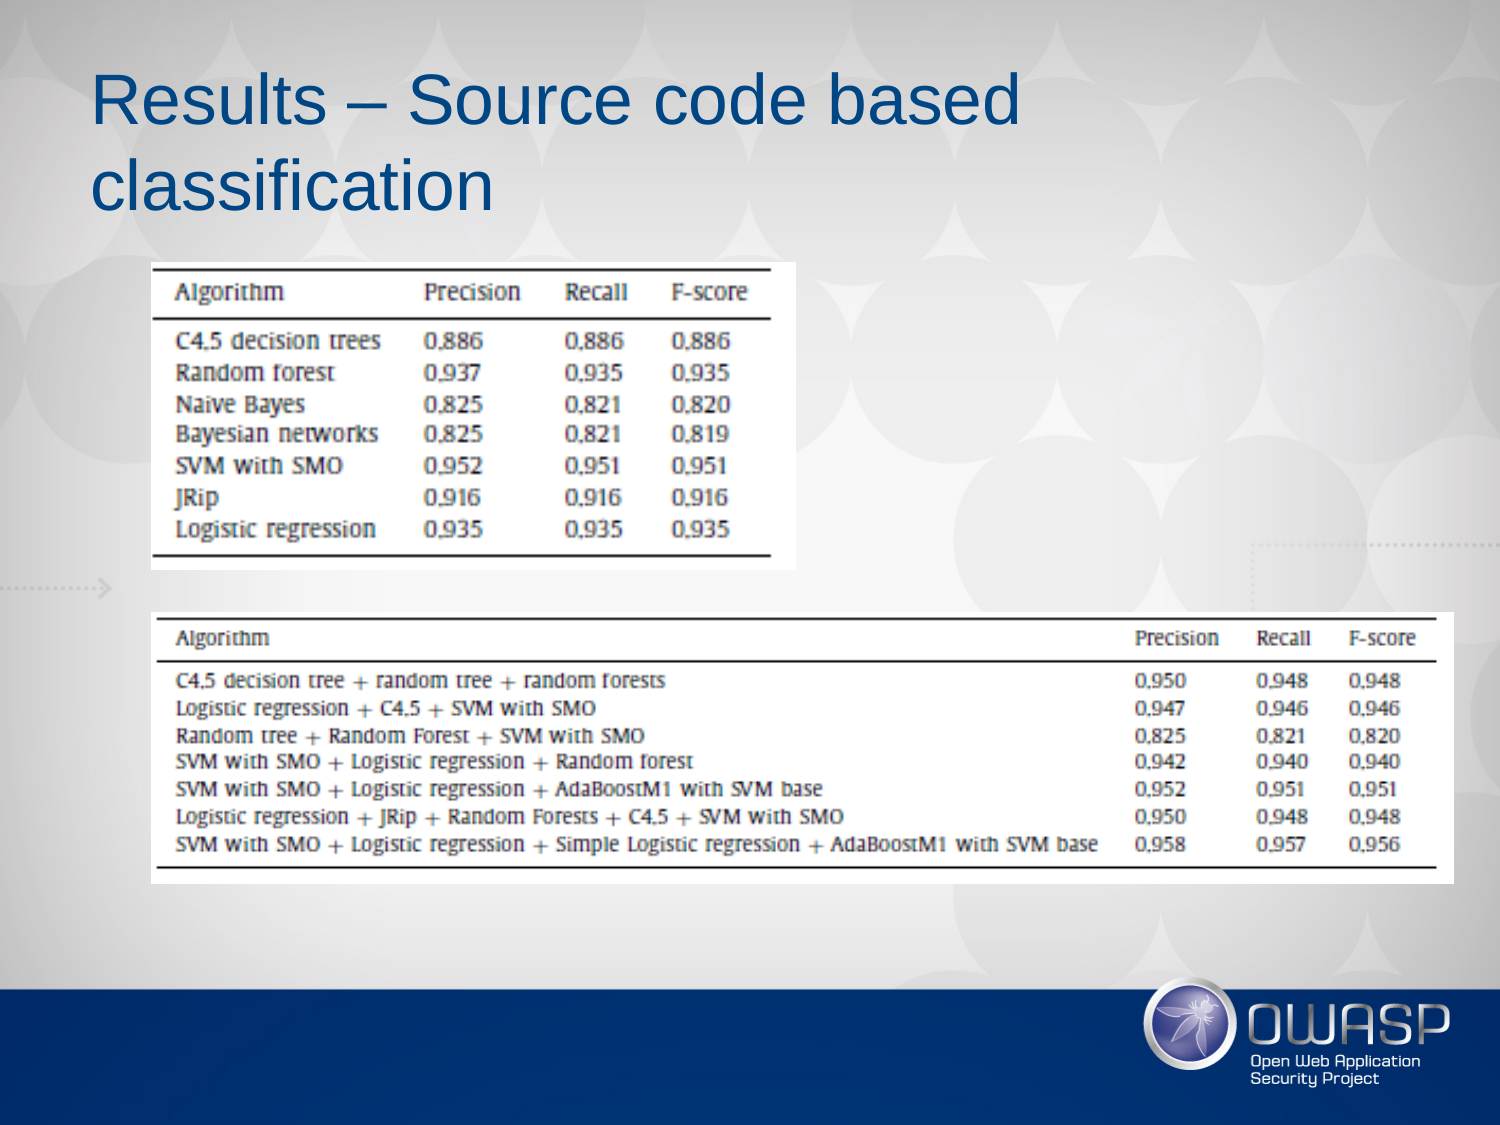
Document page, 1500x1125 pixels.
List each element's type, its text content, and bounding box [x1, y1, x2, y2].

title Results – Source code based classification [75, 45, 1425, 233]
picture [0, 0, 1500, 1125]
